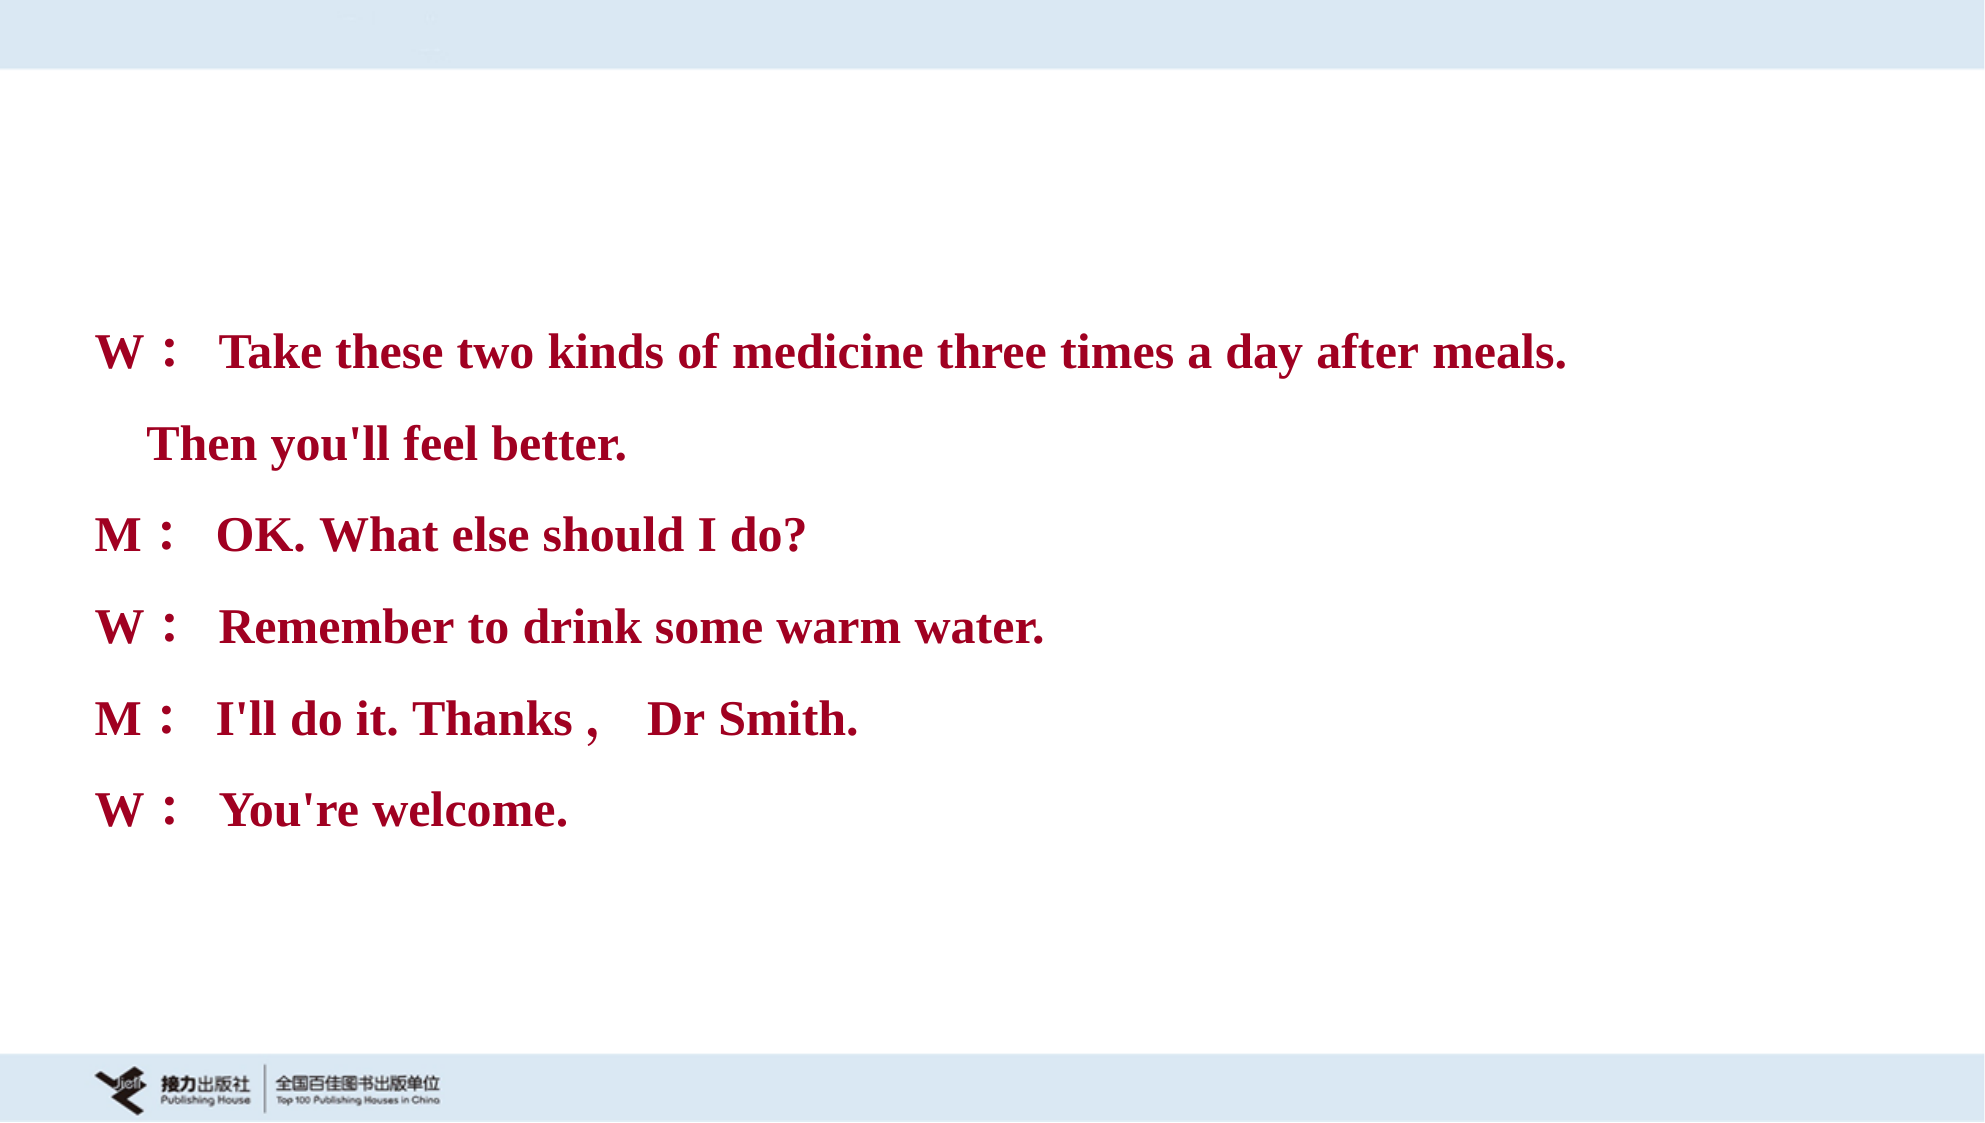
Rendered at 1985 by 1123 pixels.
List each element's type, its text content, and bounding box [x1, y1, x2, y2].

picture [0, 0, 1985, 1122]
text_box W：Take these two kinds of medicine three times a day after meals. Then you'll feel better. M：OK. What else should I do? W：Remember to drink some warm water. M：I'll do it. Thanks，Dr Smith. W：You're welcome. [94, 286, 1892, 837]
